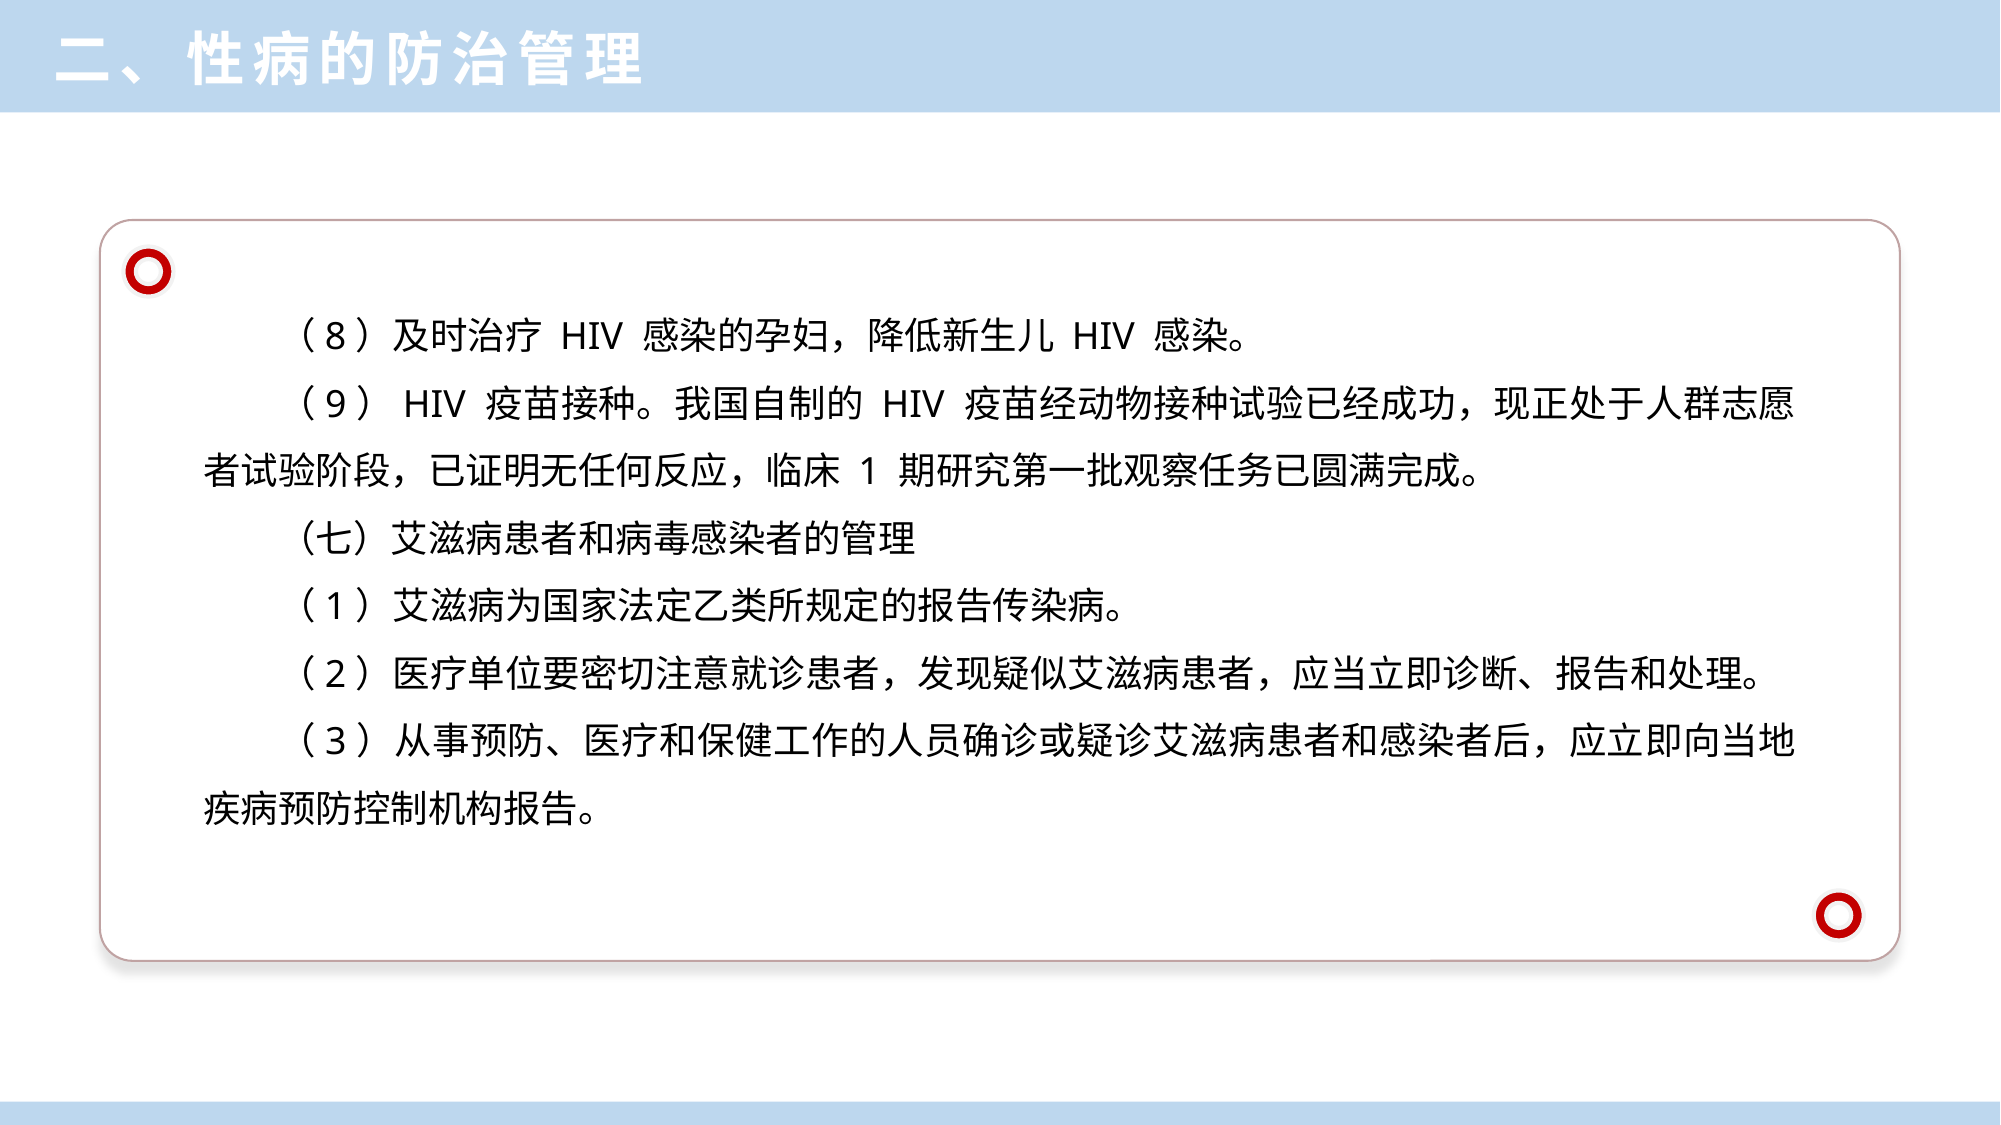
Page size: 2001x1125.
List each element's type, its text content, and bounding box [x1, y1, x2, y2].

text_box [99, 219, 1900, 961]
text_box 二、性病的防治管理 [41, 16, 655, 98]
